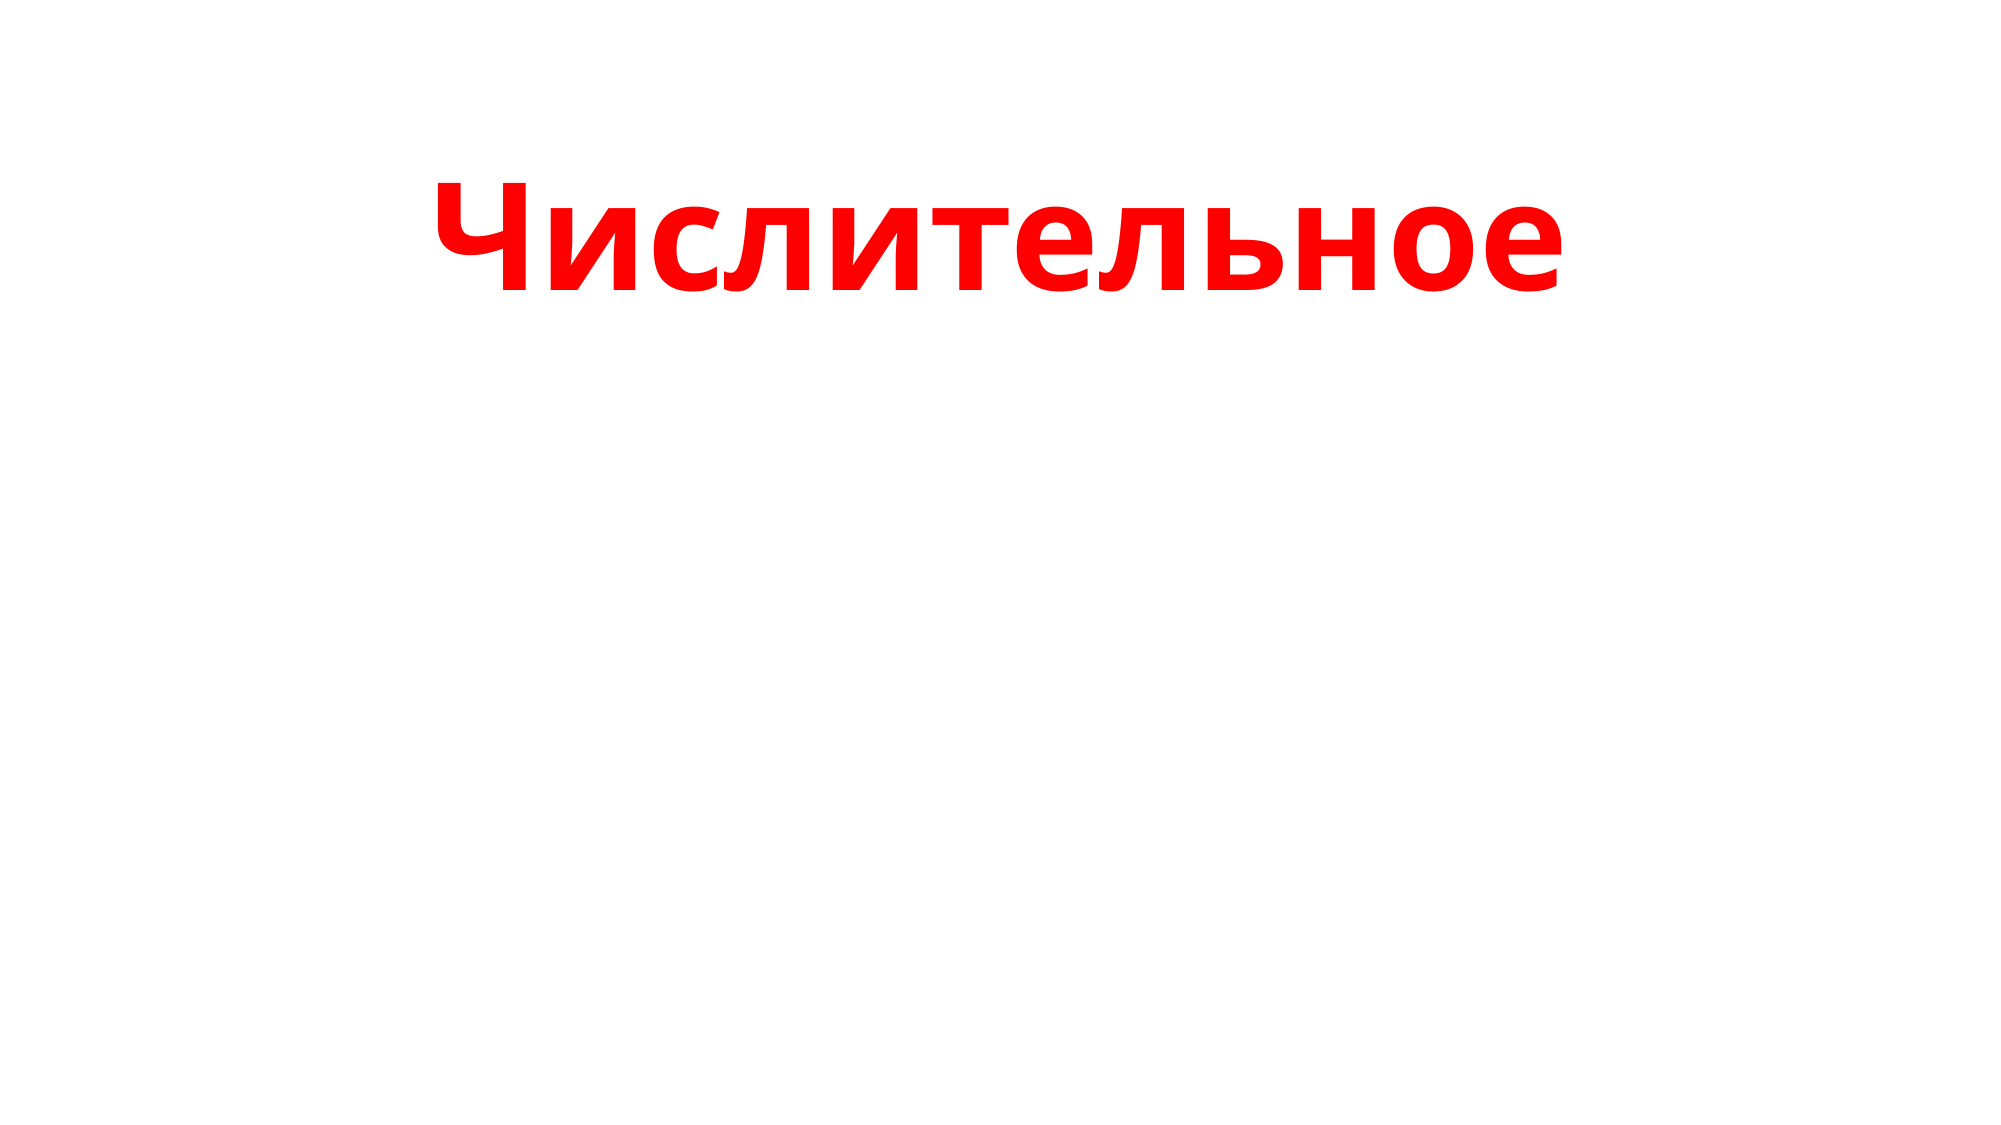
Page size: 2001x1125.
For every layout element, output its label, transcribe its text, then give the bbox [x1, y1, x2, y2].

text_box Числительное [226, 133, 1774, 329]
